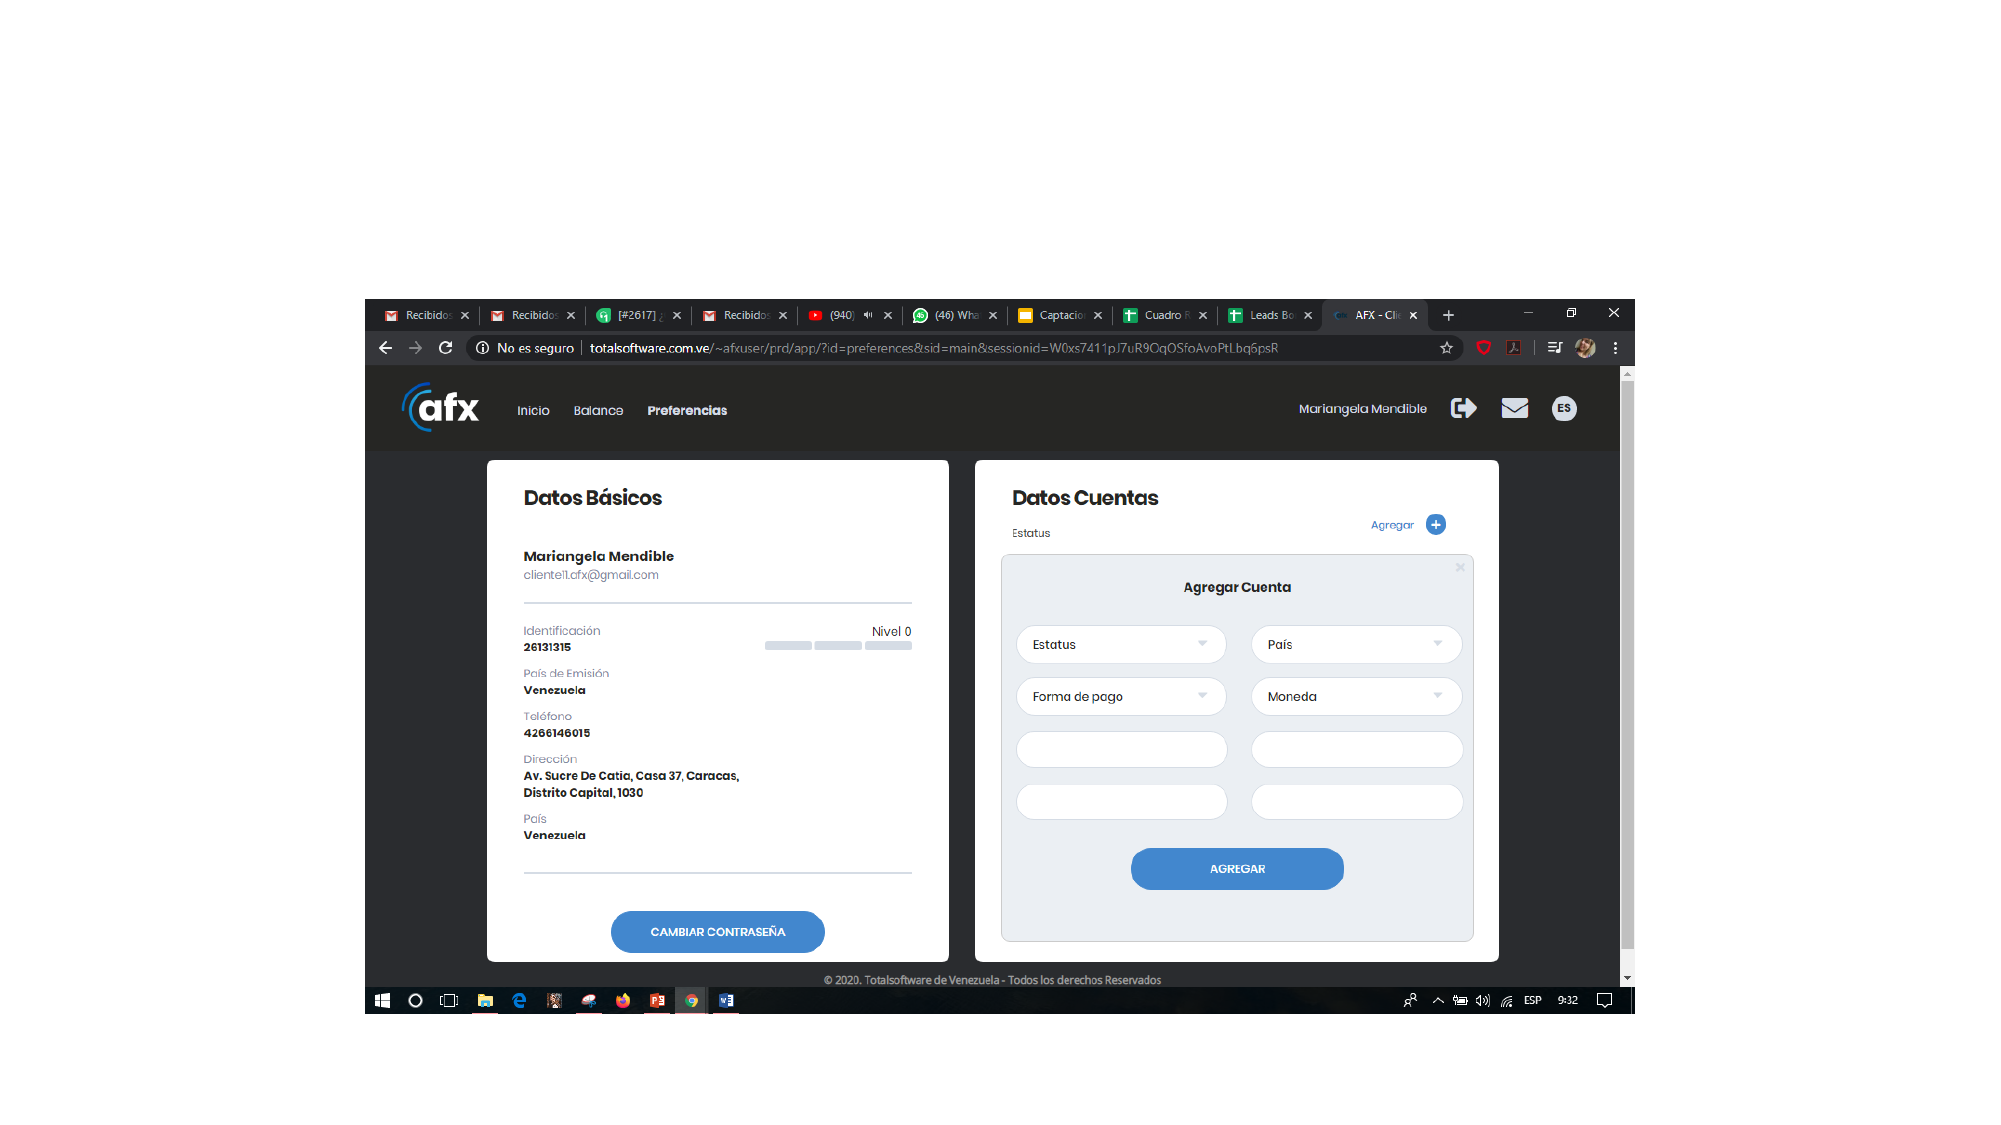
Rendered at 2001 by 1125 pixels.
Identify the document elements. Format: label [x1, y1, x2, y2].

list [365, 299, 1635, 1014]
